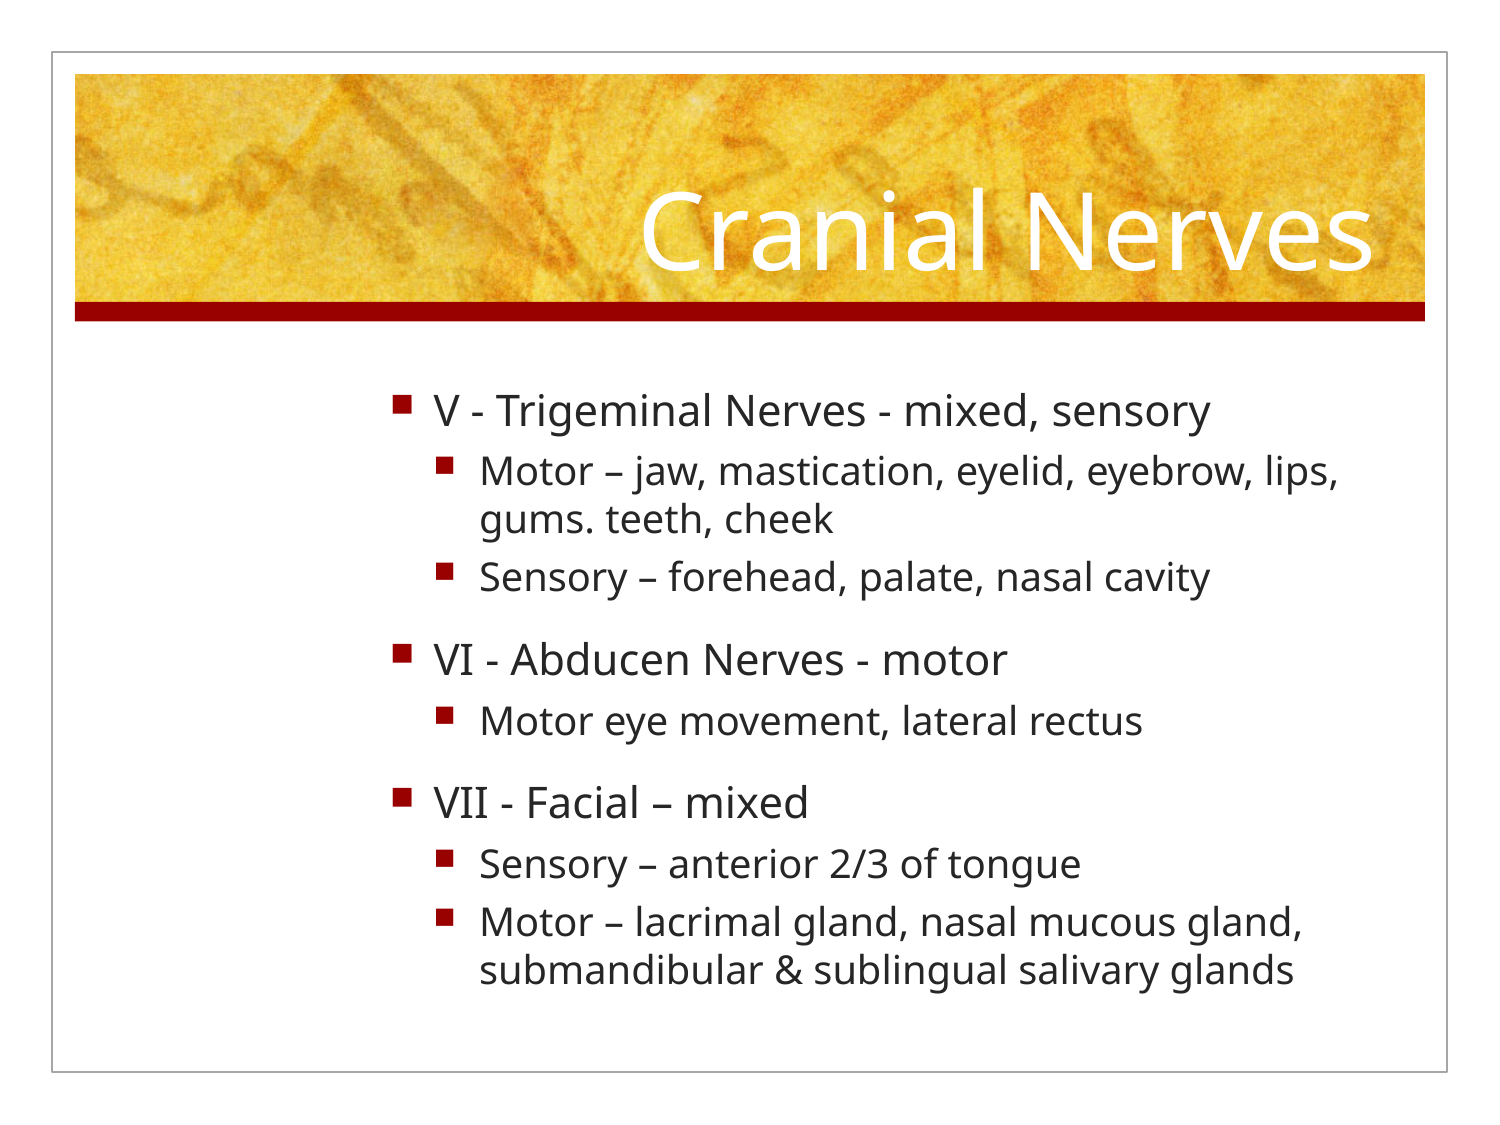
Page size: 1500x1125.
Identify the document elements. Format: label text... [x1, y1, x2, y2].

list V - Trigeminal Nerves - mixed, sensory Motor – jaw, mastication, eyelid, eyebrow, lips, gums. teeth, cheek Sensory – forehead, palate, nasal cavity VI - Abducen Nerves - motor Motor eye movement, lateral rectus VII - Facial – mixed Sensory – anterior 2/3 of tongue Motor – lacrimal gland, nasal mucous gland, submandibular & sublingual salivary glands [375, 375, 1392, 1005]
title Cranial Nerves [108, 74, 1392, 292]
picture [75, 74, 1425, 301]
